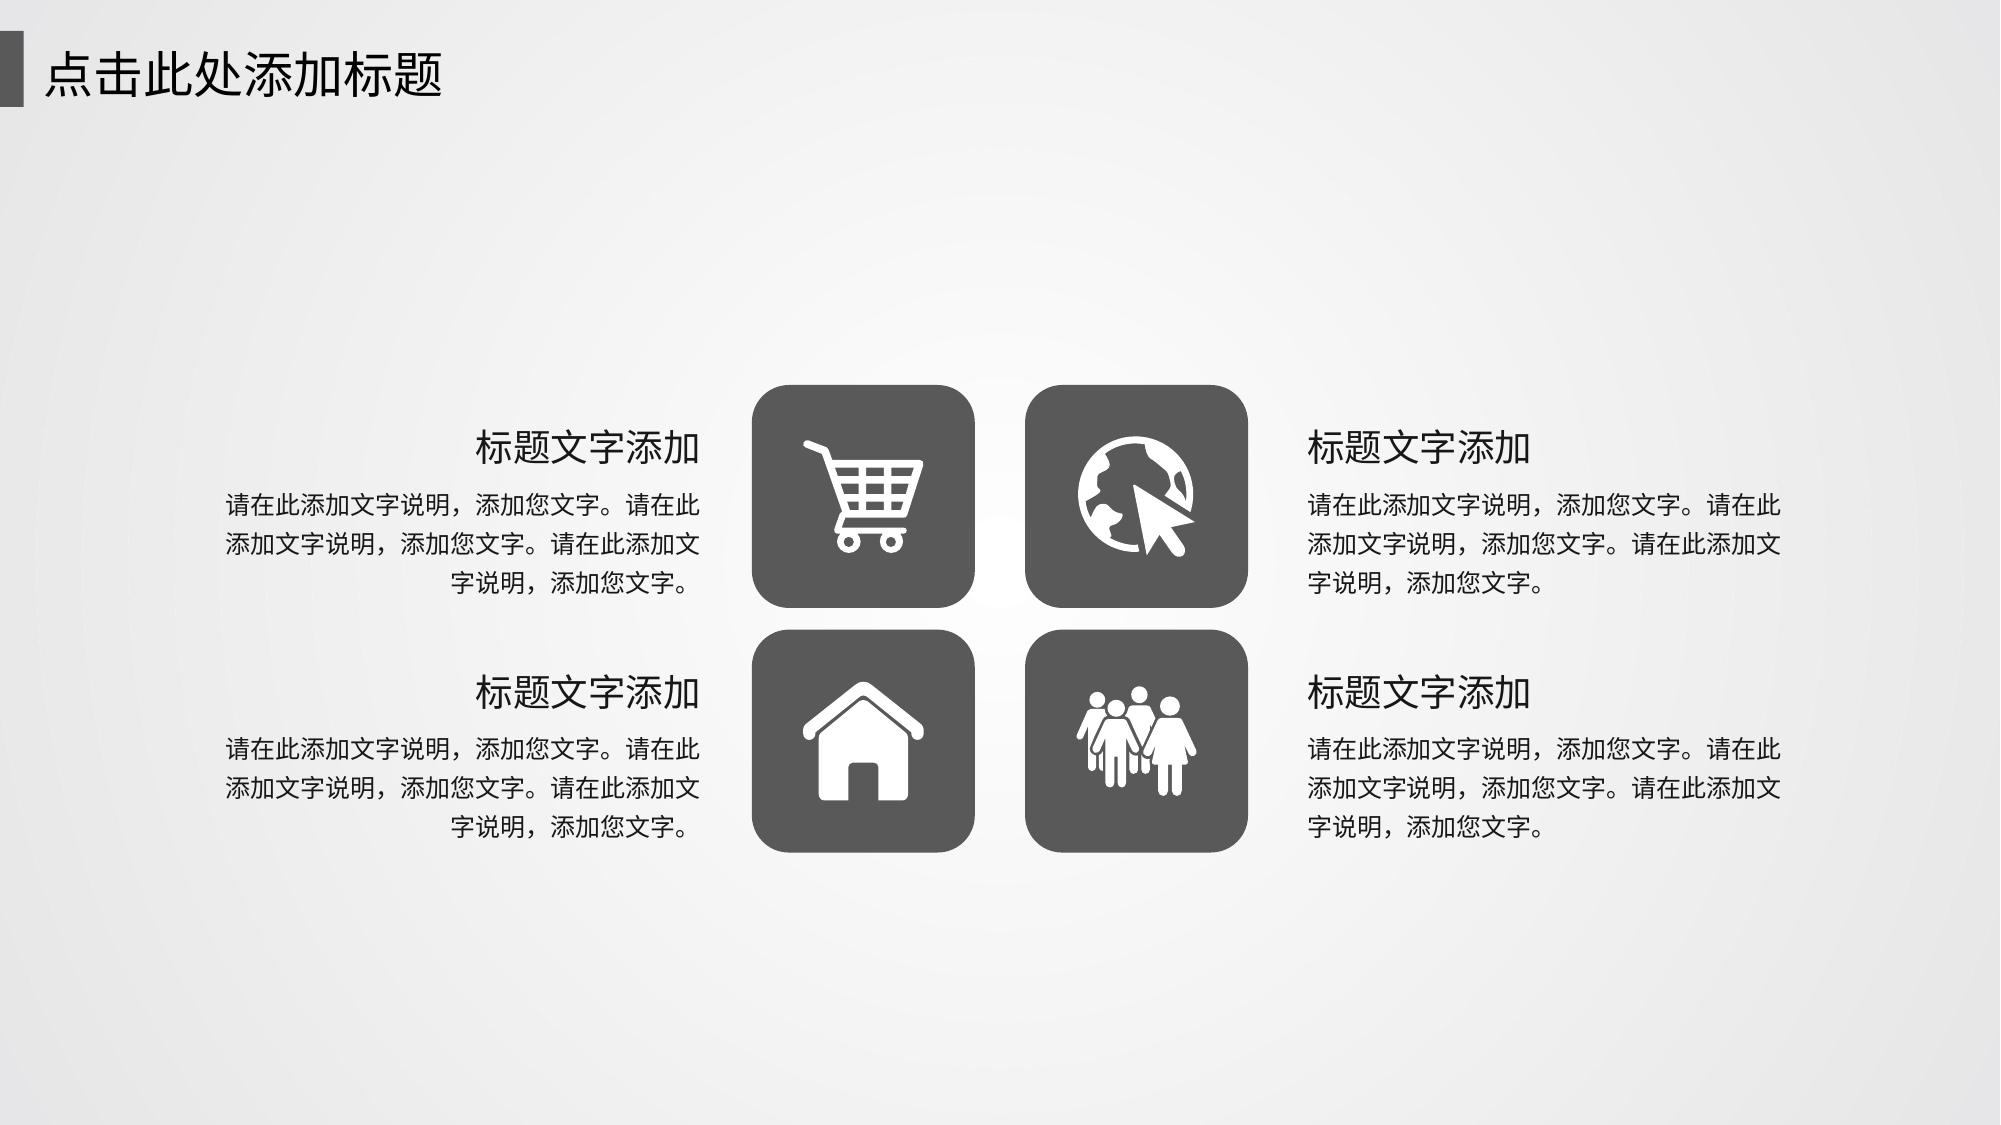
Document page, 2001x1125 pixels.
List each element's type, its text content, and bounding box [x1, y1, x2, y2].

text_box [751, 629, 975, 853]
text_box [1025, 384, 1249, 608]
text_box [207, 424, 701, 595]
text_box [1307, 669, 1801, 840]
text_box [207, 669, 701, 840]
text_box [751, 384, 975, 608]
text_box 点击此处添加标题 [28, 36, 462, 111]
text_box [1025, 629, 1249, 853]
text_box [1307, 424, 1801, 595]
text_box [0, 30, 24, 107]
